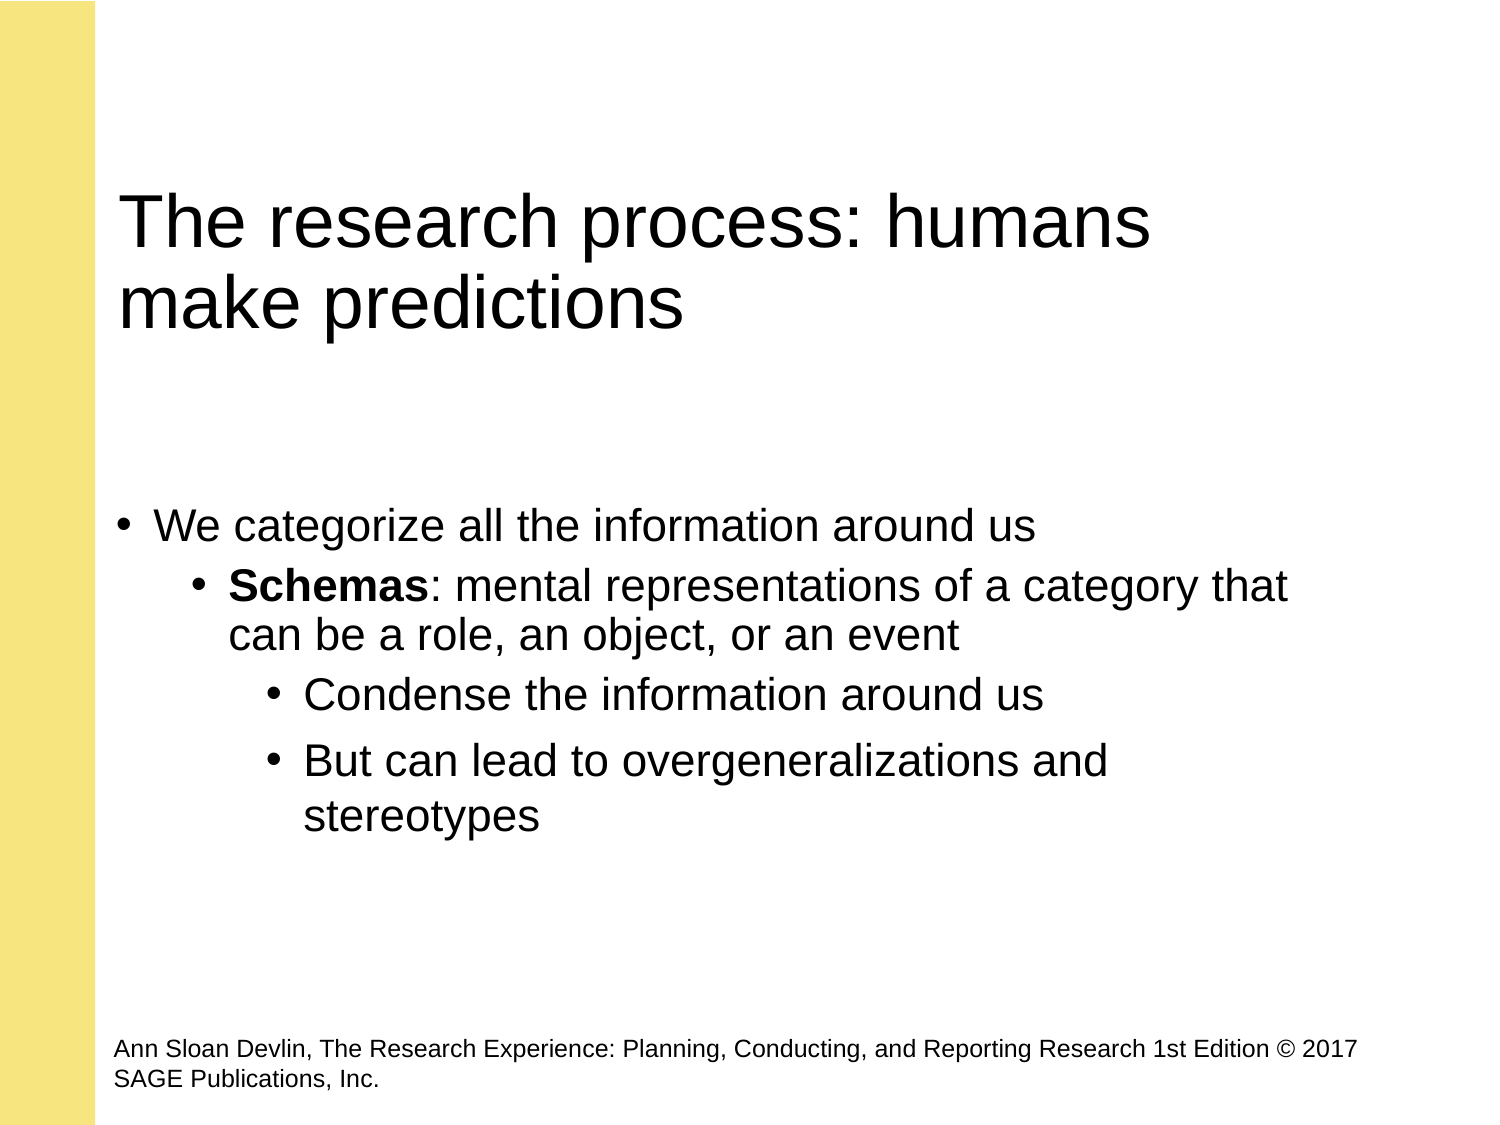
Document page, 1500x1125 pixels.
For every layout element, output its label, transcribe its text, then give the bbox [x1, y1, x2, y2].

list We categorize all the information around us Schemas: mental representations of a category that can be a role, an object, or an event Condense the information around us But can lead to overgeneralizations and stereotypes [100, 494, 1339, 853]
picture [0, 1, 96, 1125]
title The research process: humans make predictions [103, 164, 1342, 363]
